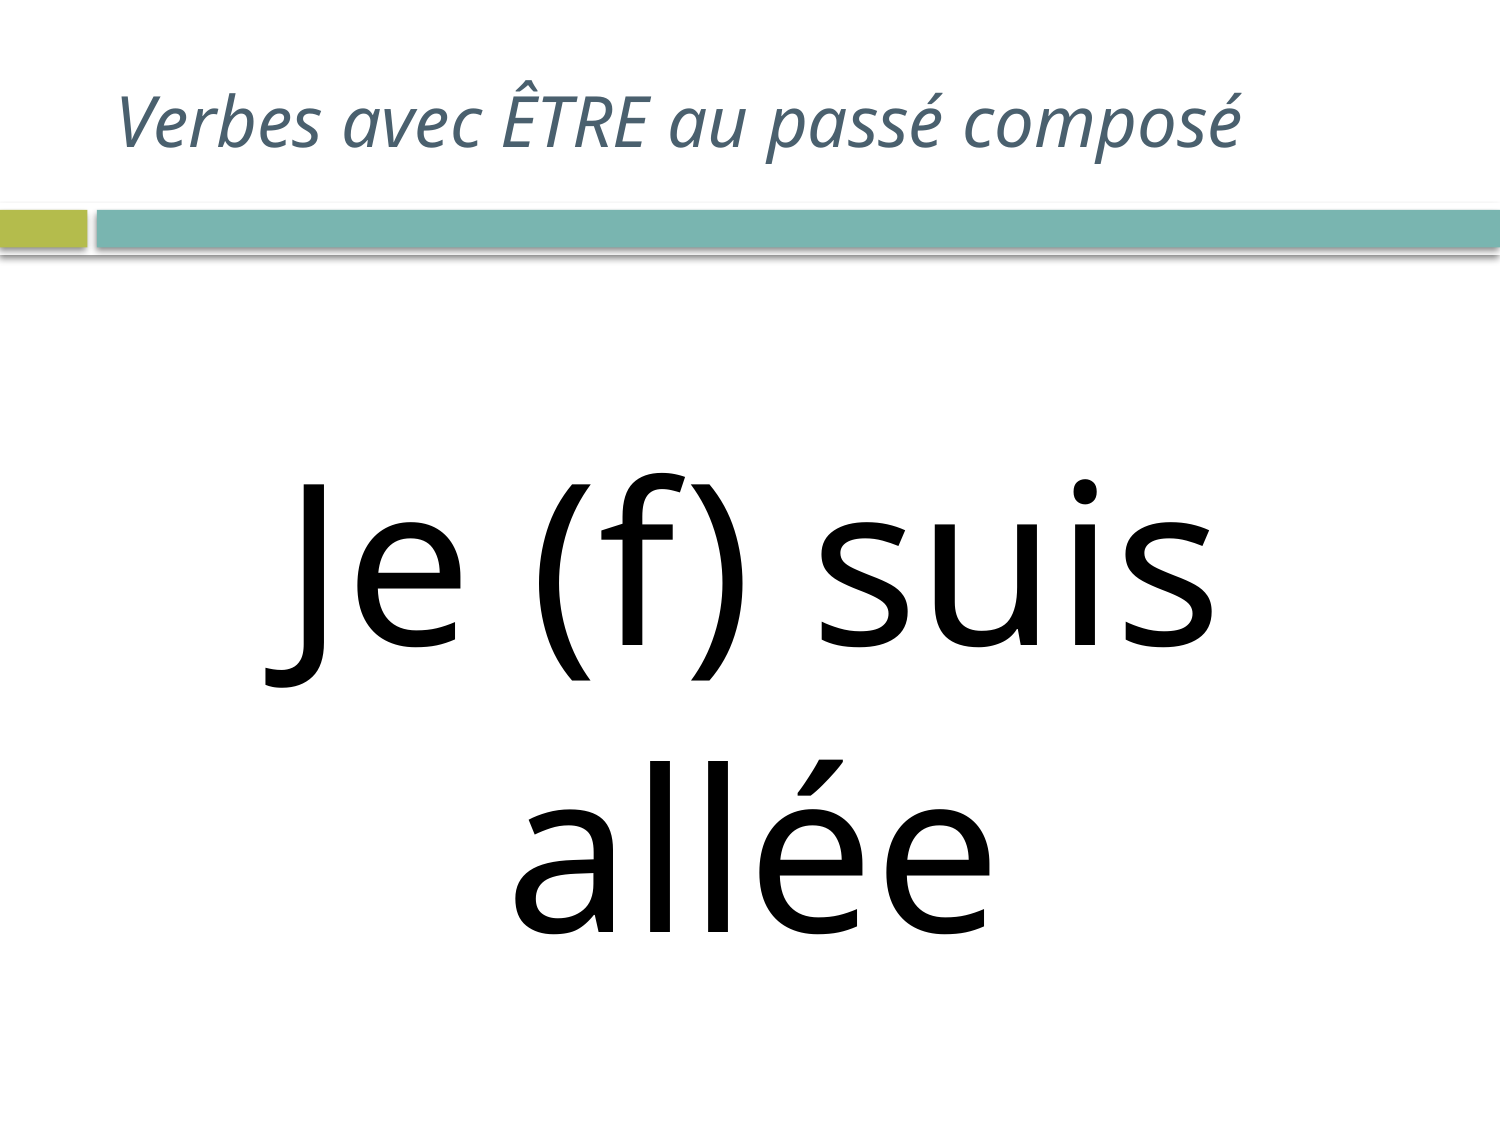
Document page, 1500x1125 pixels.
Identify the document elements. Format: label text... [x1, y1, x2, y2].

text_box allée [49, 699, 1457, 988]
list Je (f) suis [50, 412, 1458, 863]
title Verbes avec ÊTRE au passé composé [100, 37, 1438, 200]
